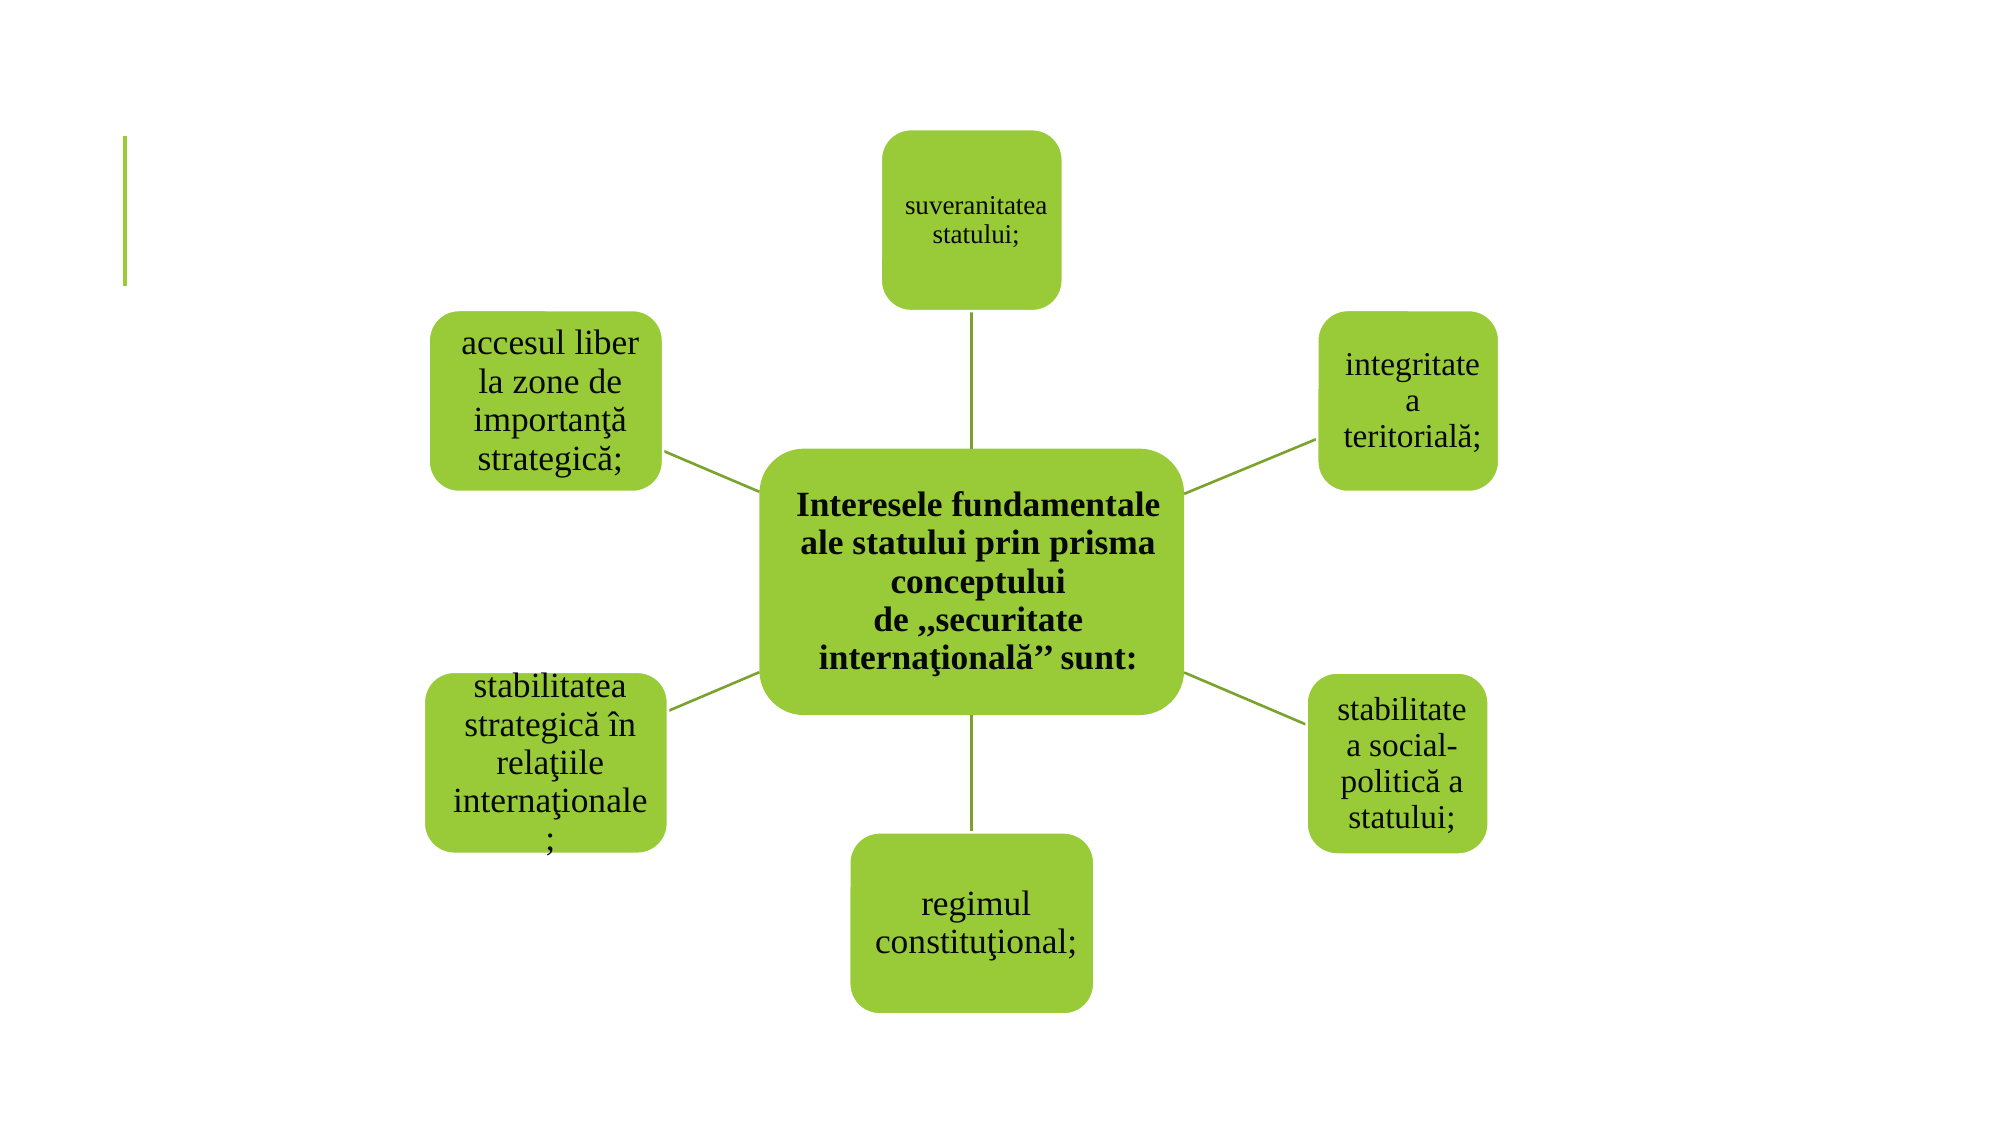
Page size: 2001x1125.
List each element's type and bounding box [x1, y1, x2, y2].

list [167, 128, 1745, 1036]
